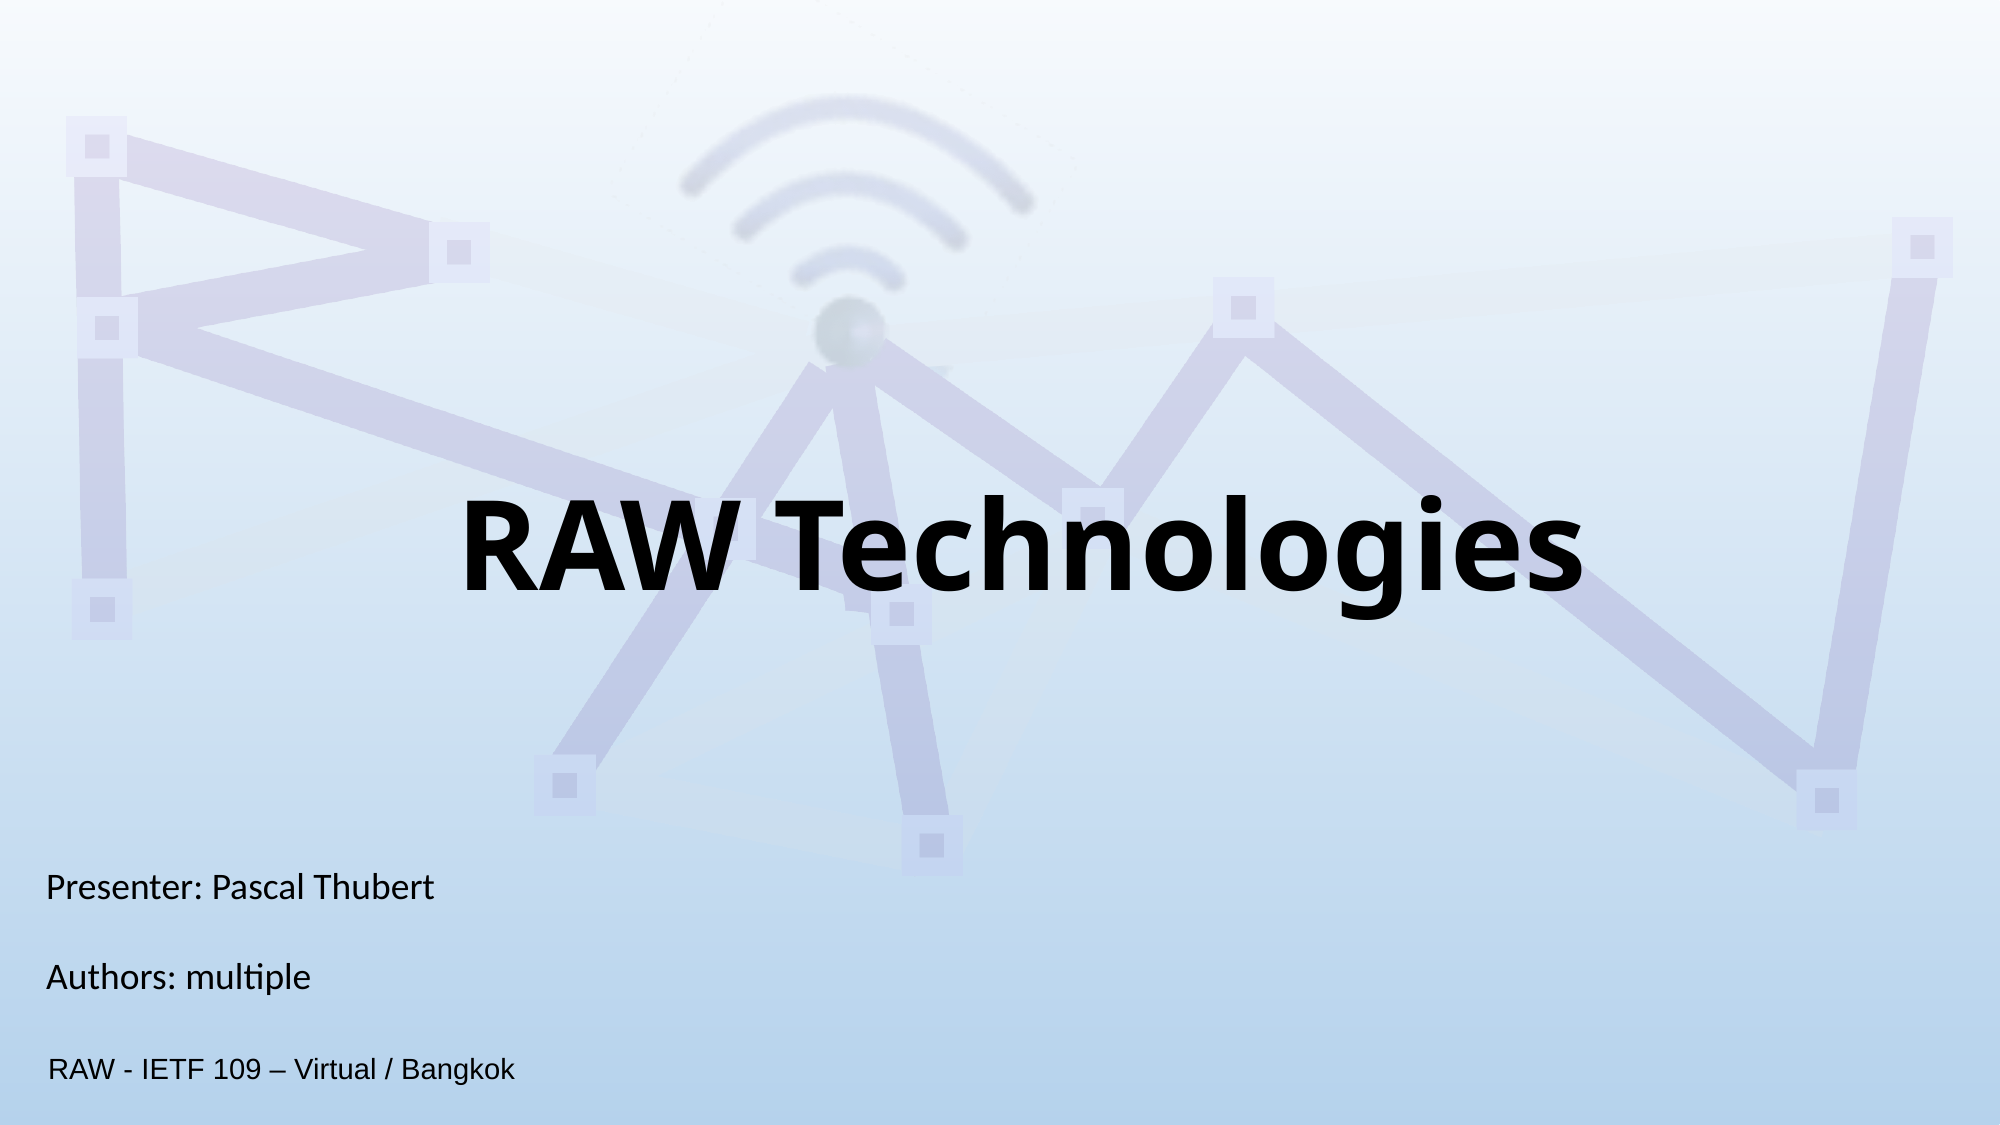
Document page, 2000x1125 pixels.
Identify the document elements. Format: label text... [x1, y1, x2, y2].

text_box Presenter: Pascal Thubert Authors: multiple [31, 966, 957, 1004]
picture [0, 0, 2000, 966]
